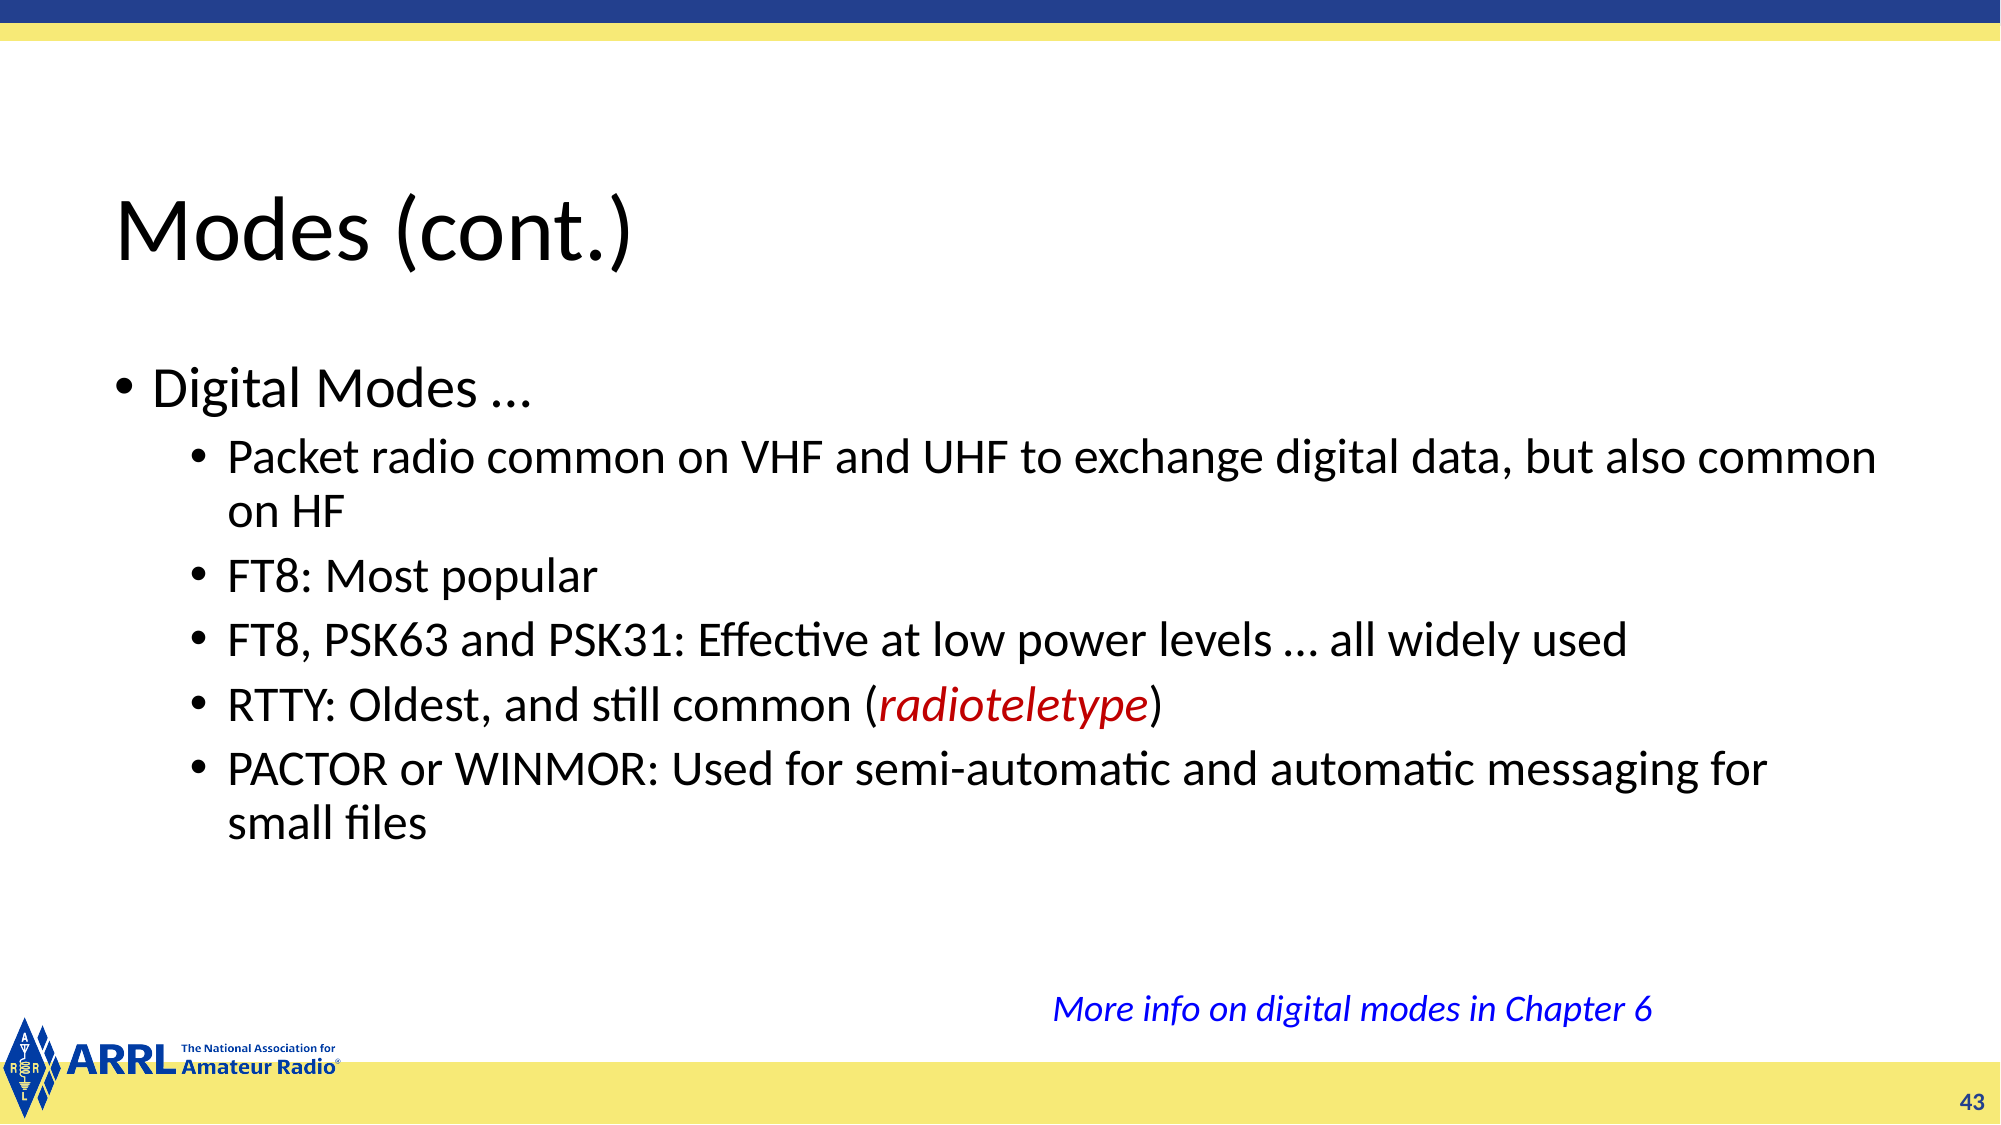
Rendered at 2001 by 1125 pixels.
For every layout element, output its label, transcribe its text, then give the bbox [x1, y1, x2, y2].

picture [1, 1015, 342, 1121]
list Digital Modes … Packet radio common on VHF and UHF to exchange digital data, but also common on HF FT8: Most popular FT8, PSK63 and PSK31: Effective at low power levels … all widely used RTTY: Oldest, and still common (radioteletype) PACTOR or WINMOR: Used for semi-automatic and automatic messaging for small files [99, 350, 1900, 1037]
title Modes (cont.) [99, 174, 1900, 318]
text_box More info on digital modes in Chapter 6 [1037, 976, 1763, 1037]
